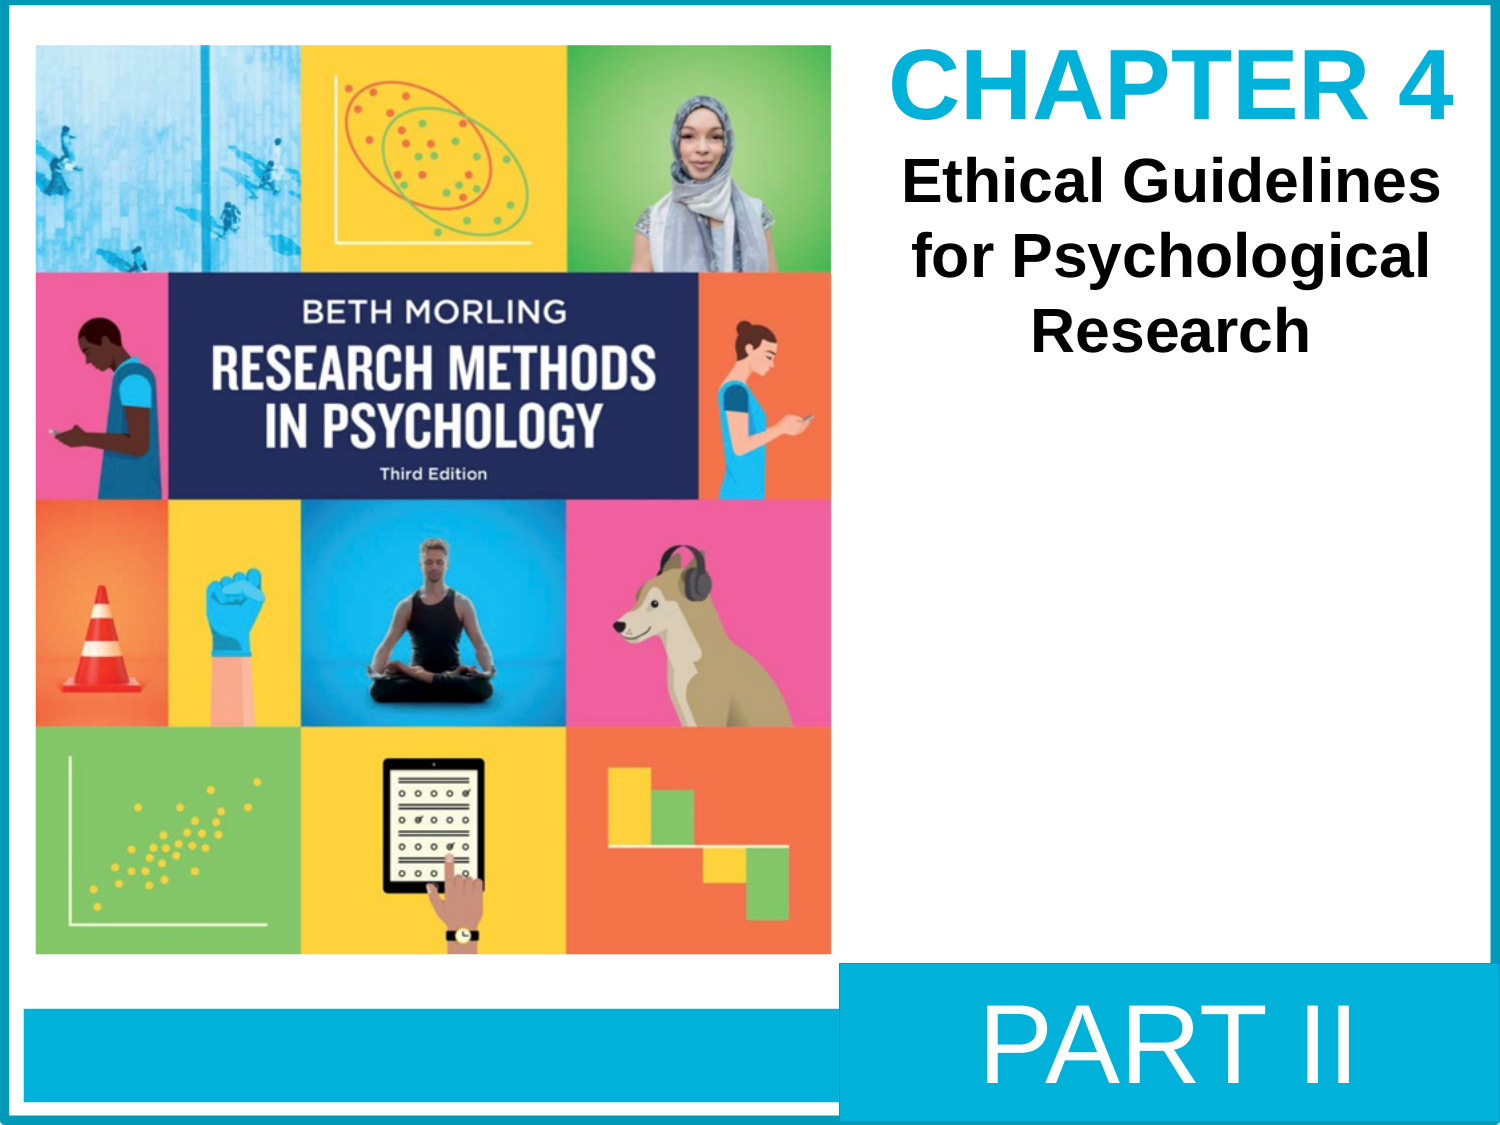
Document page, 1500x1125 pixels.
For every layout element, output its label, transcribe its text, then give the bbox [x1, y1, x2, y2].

picture [0, 0, 1500, 1125]
list PART II [839, 963, 1500, 1122]
title CHAPTER 4 Ethical Guidelines for Psychological Research [843, 2, 1500, 382]
